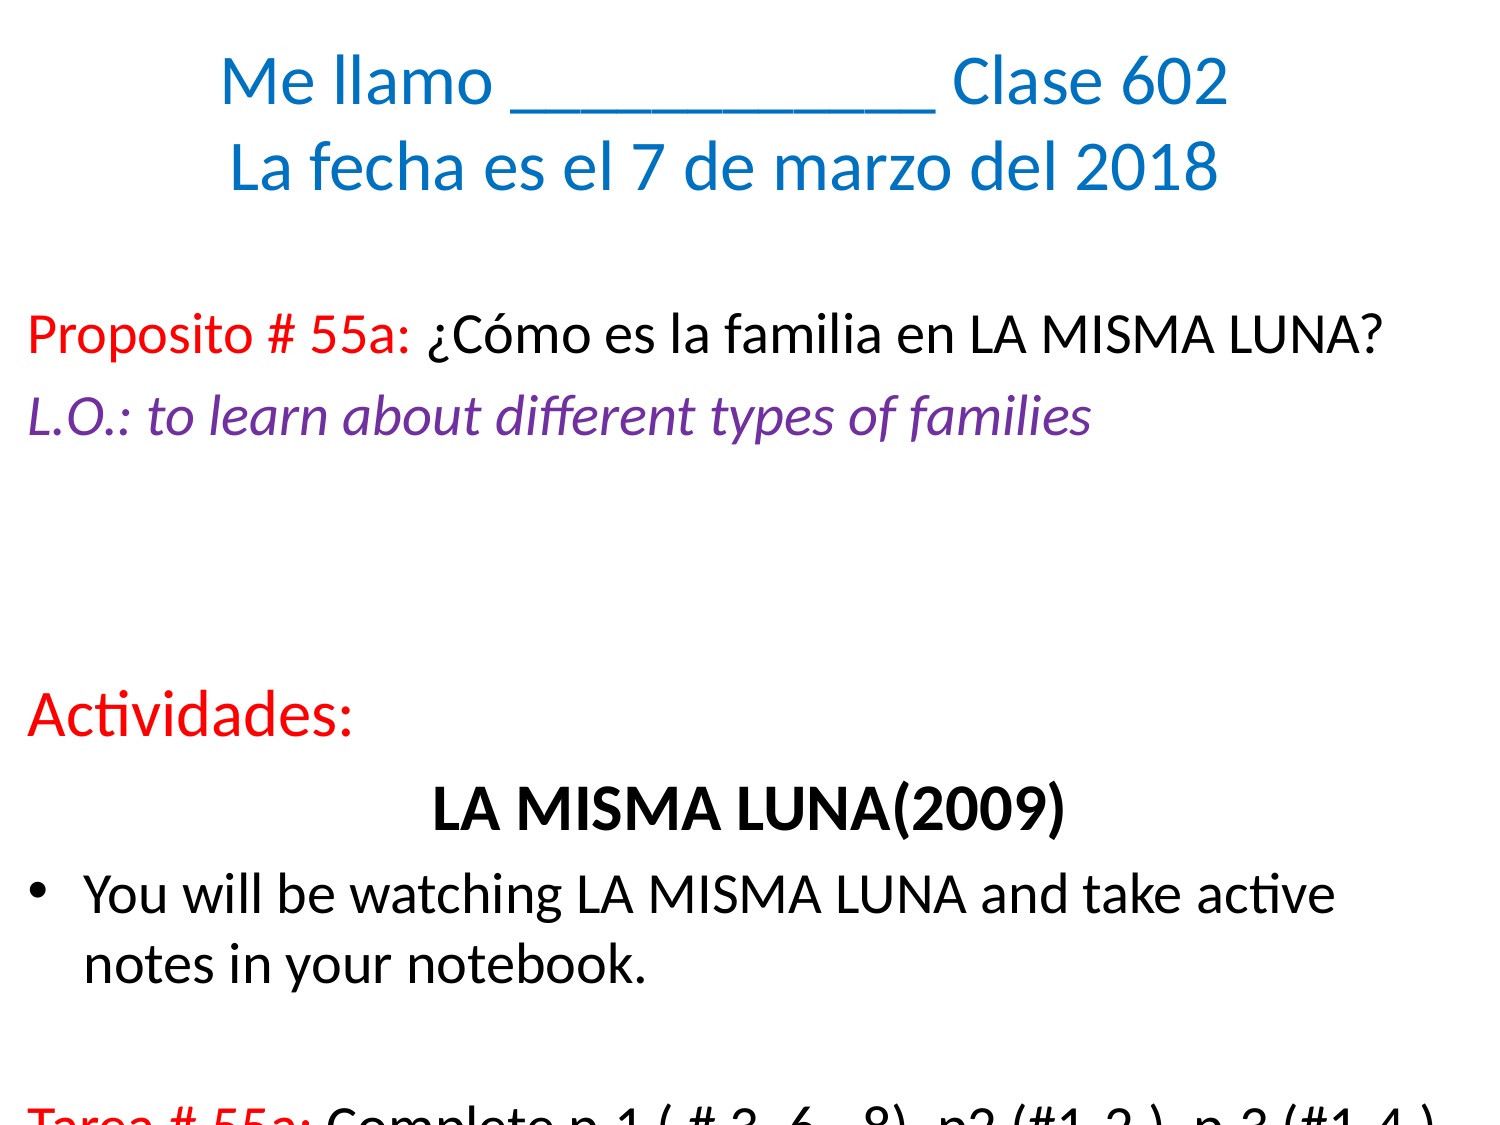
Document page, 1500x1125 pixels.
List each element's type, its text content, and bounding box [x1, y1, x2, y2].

title Me llamo ____________ Clase 602 La fecha es el 7 de marzo del 2018 [50, 24, 1400, 213]
list Proposito # 55a: ¿Cómo es la familia en LA MISMA LUNA? L.O.: to learn about different types of families Actividades: LA MISMA LUNA(2009) You will be watching LA MISMA LUNA and take active notes in your notebook. Tarea # 55a: Complete p.1 ( # 3, 6, -8), p2 (#1-2.), p.3 (#1-4.), p.4 (#1-13) [12, 287, 1488, 1050]
